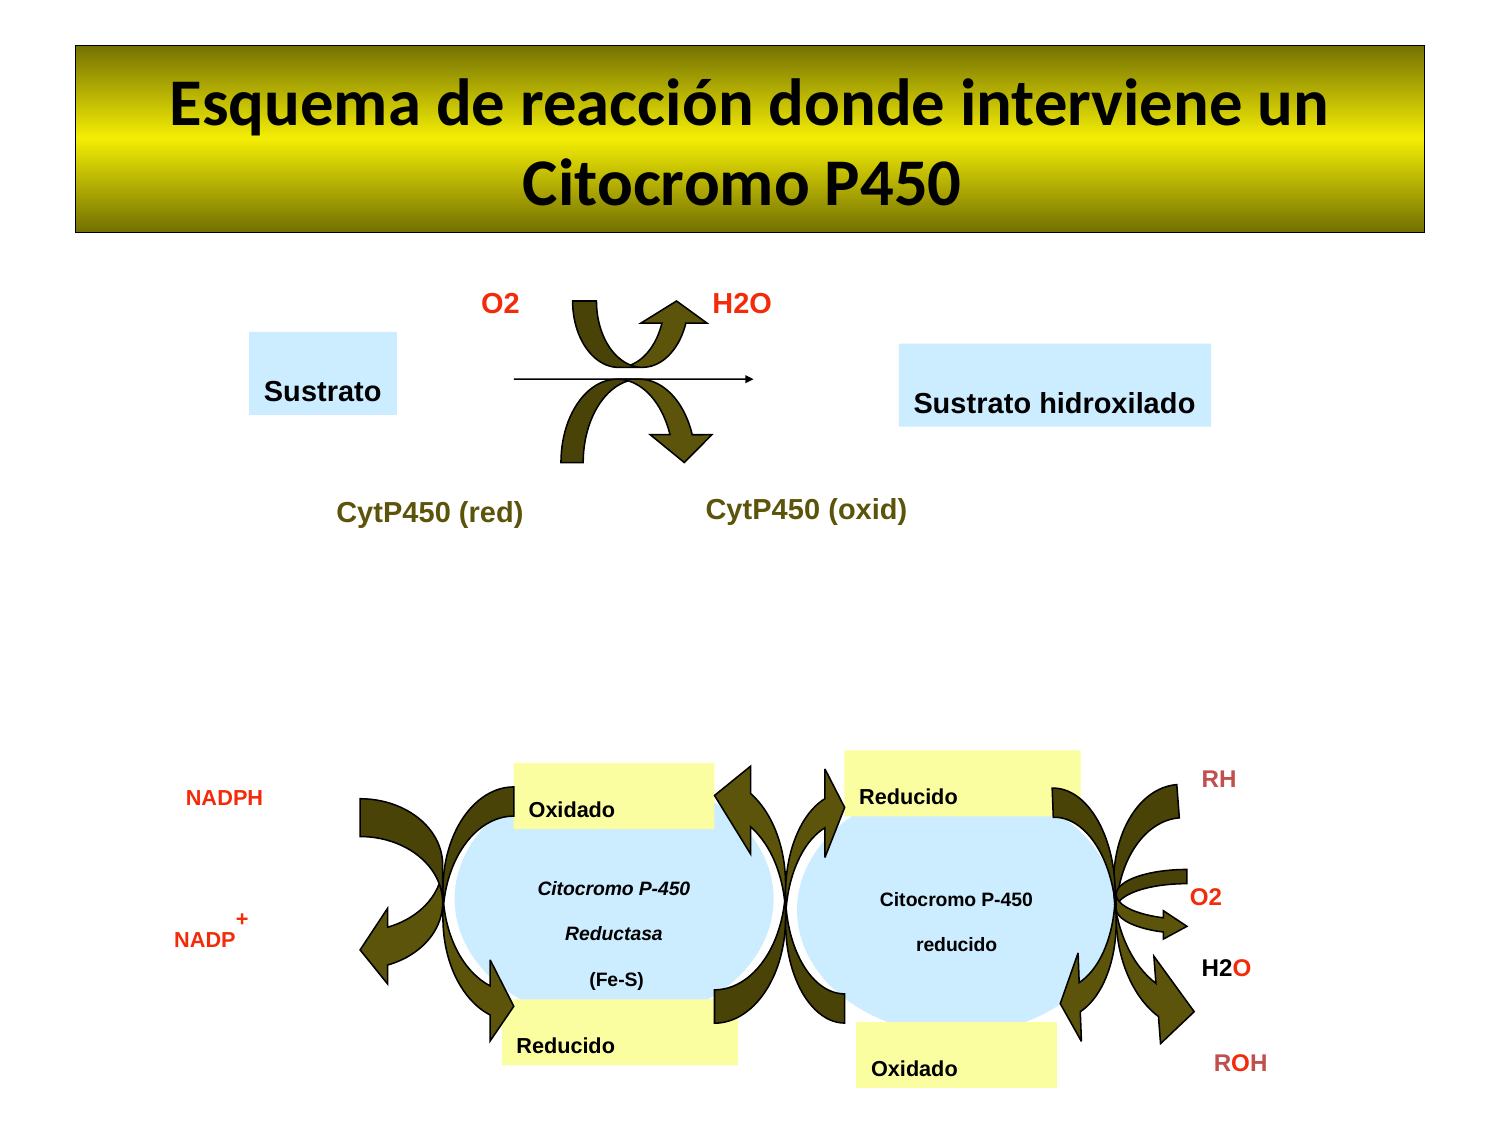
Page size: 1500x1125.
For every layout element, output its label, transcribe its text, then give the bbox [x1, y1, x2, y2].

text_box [714, 751, 845, 1024]
text_box NADP+ [159, 893, 337, 959]
text_box O2 [466, 243, 570, 321]
text_box CytP450 (oxid) [690, 450, 1097, 534]
text_box O2 [1174, 846, 1293, 918]
text_box [265, 503, 1223, 564]
text_box CytP450 (red) [321, 453, 539, 537]
title Esquema de reacción donde interviene un Citocromo P450 [75, 45, 1425, 233]
text_box Sustrato hidroxilado [898, 343, 1212, 427]
text_box Oxidado [513, 763, 709, 830]
text_box H2O [1186, 917, 1306, 989]
text_box [560, 379, 712, 463]
text_box [1116, 915, 1195, 1044]
text_box Reducido [845, 750, 1081, 817]
text_box Reducido [501, 999, 738, 1066]
text_box Citocromo P-450 reducido [850, 817, 1114, 1022]
text_box [1116, 869, 1187, 940]
text_box [648, 375, 754, 384]
text_box Citocromo P-450 Reductasa (Fe-S) [454, 817, 709, 999]
text_box H2O [697, 243, 804, 327]
text_box [442, 786, 514, 1041]
text_box [360, 798, 443, 984]
text_box ROH [1198, 1011, 1341, 1084]
text_box [572, 301, 697, 368]
text_box Oxidado [856, 1022, 1057, 1088]
text_box RH [1186, 727, 1294, 800]
text_box Sustrato [249, 331, 397, 415]
text_box NADPH [171, 751, 384, 818]
text_box [1052, 788, 1117, 1042]
